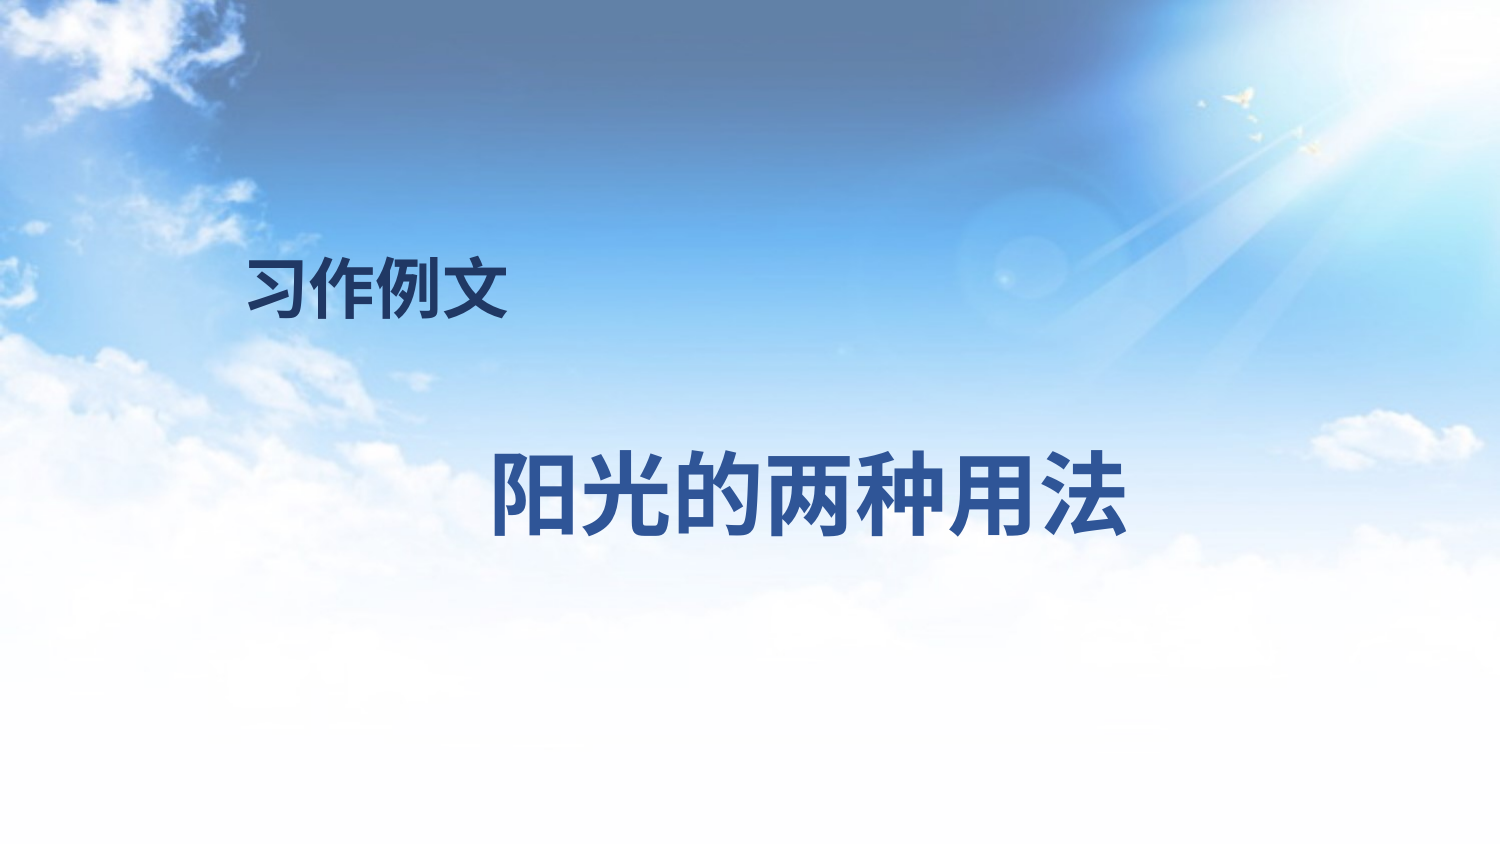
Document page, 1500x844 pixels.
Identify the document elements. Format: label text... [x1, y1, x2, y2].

picture [0, 0, 1500, 844]
text_box 习作例文 阳光的两种用法 [227, 239, 1393, 502]
